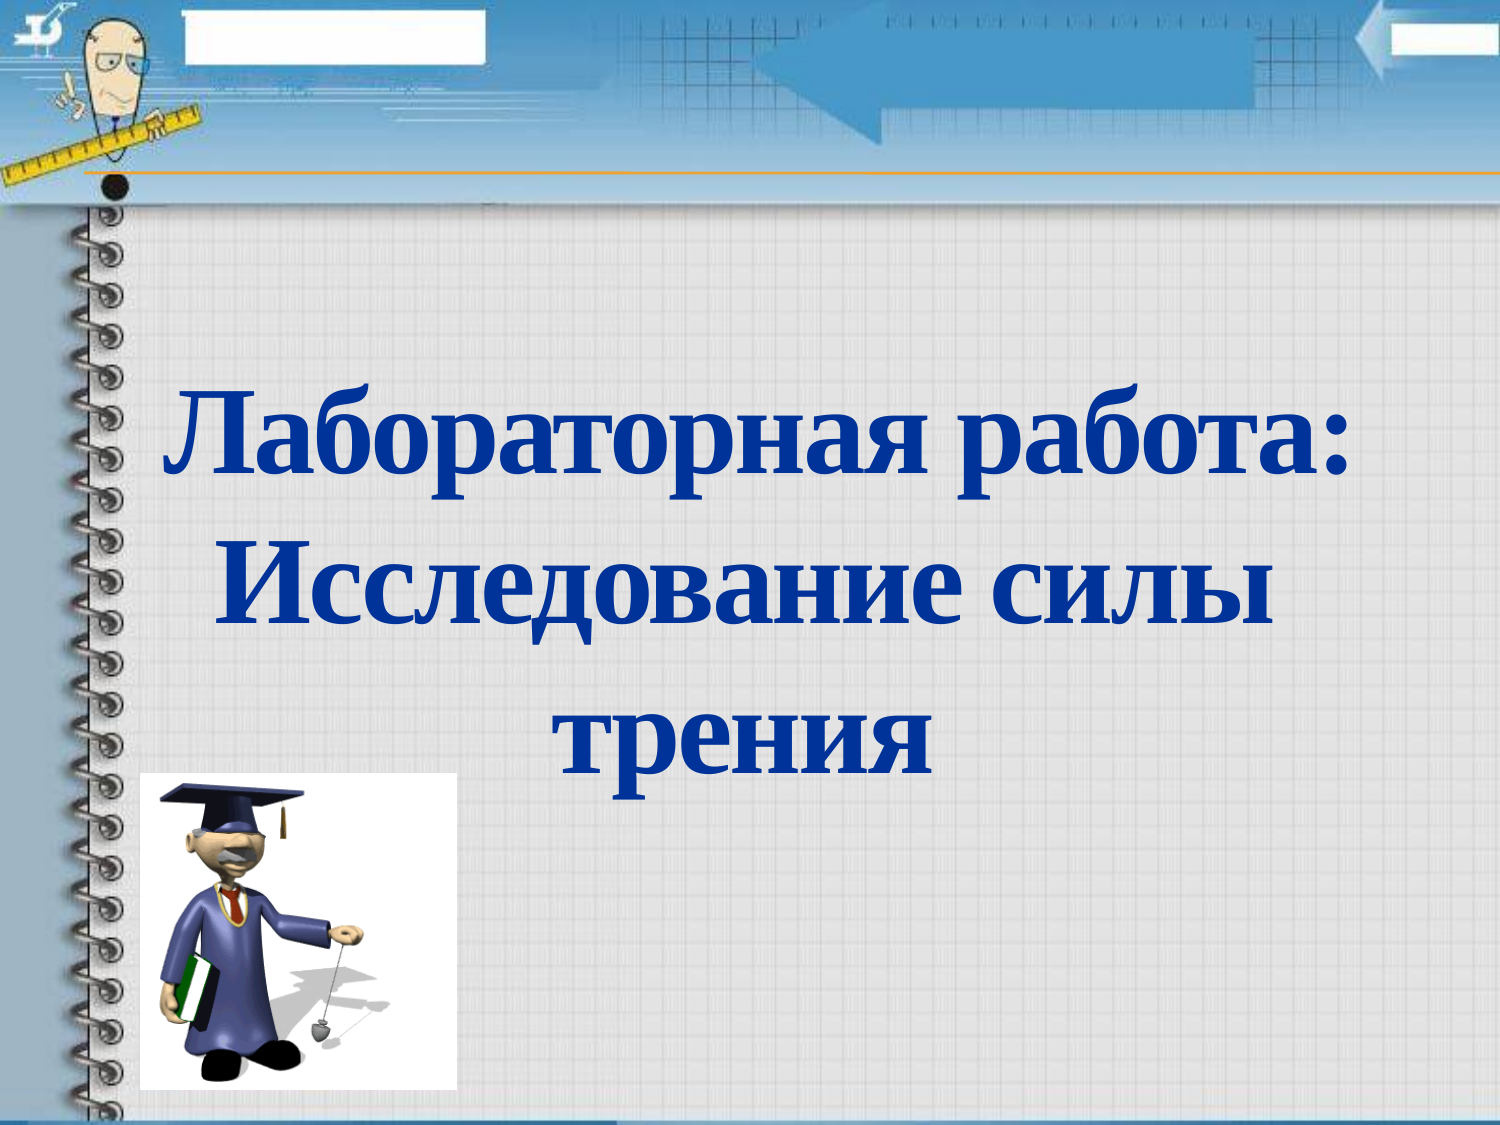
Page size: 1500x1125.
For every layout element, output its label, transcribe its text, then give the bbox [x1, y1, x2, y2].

text_box Лабораторная работа: Исследование силы трения [64, 340, 1422, 806]
picture [0, 0, 1500, 1125]
